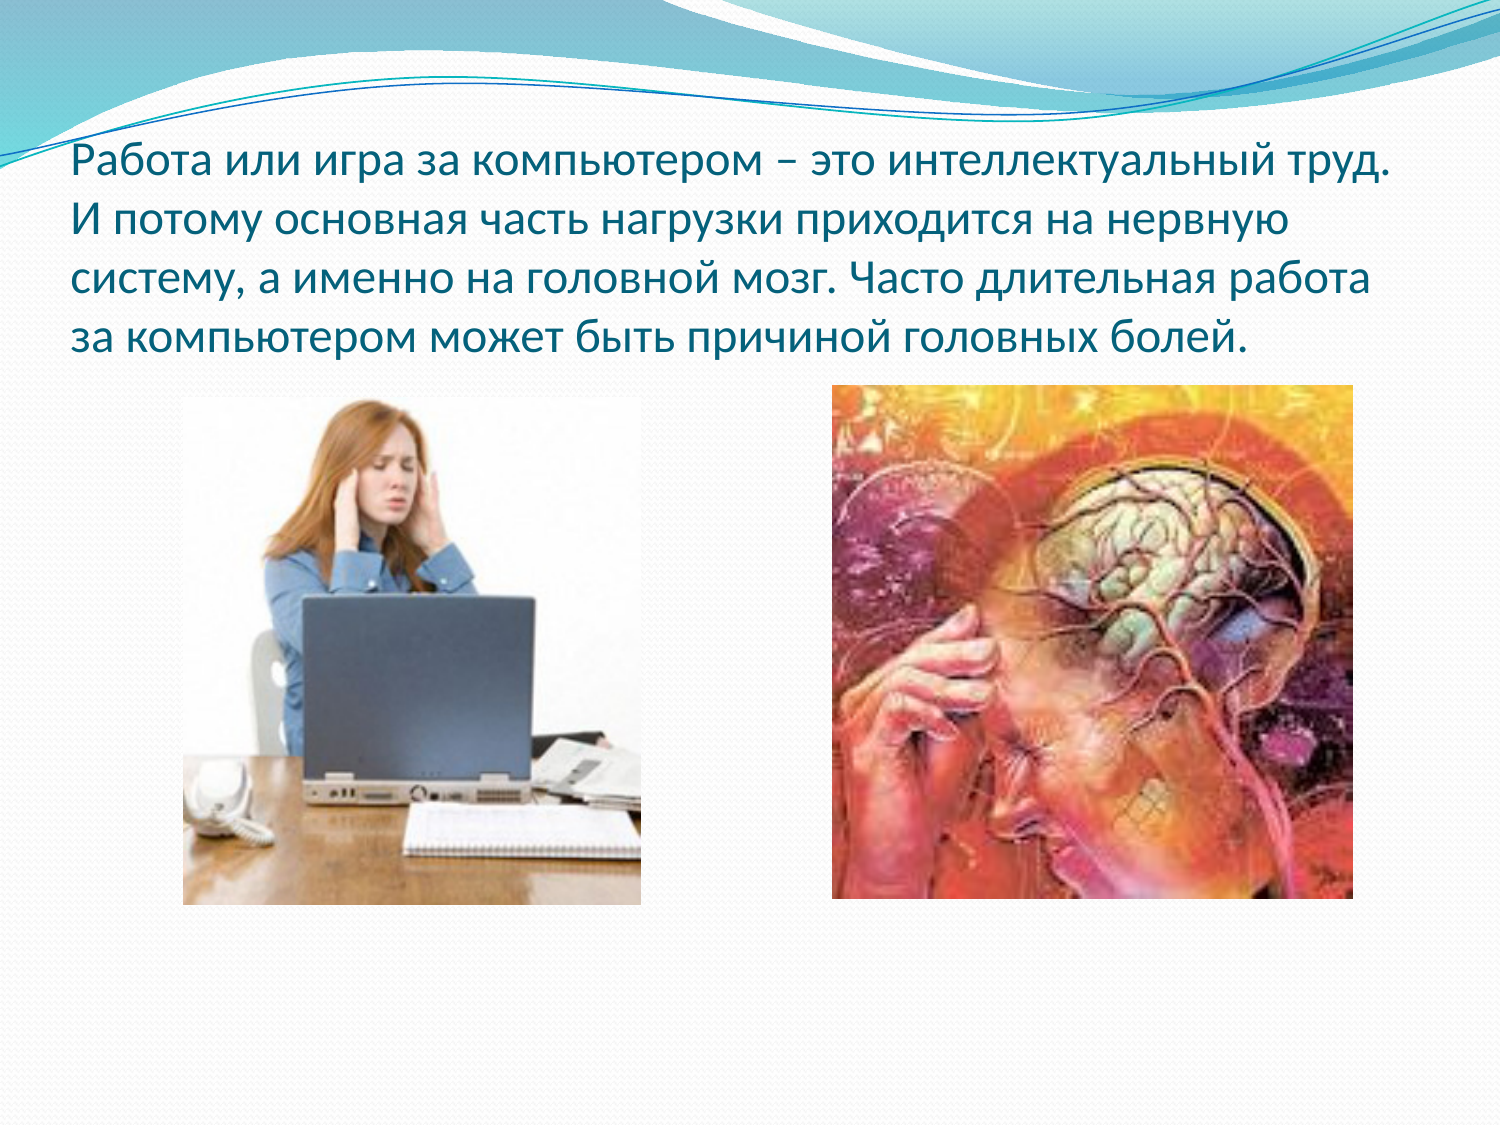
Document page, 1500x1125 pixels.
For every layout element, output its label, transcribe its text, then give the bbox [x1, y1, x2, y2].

title Работа или игра за компьютером – это интеллектуальный труд. И потому основная часть нагрузки приходится на нервную систему, а именно на головной мозг. Часто длительная работа за компьютером может быть причиной головных болей. [70, 47, 1396, 422]
picture [182, 396, 641, 906]
picture [832, 385, 1353, 899]
